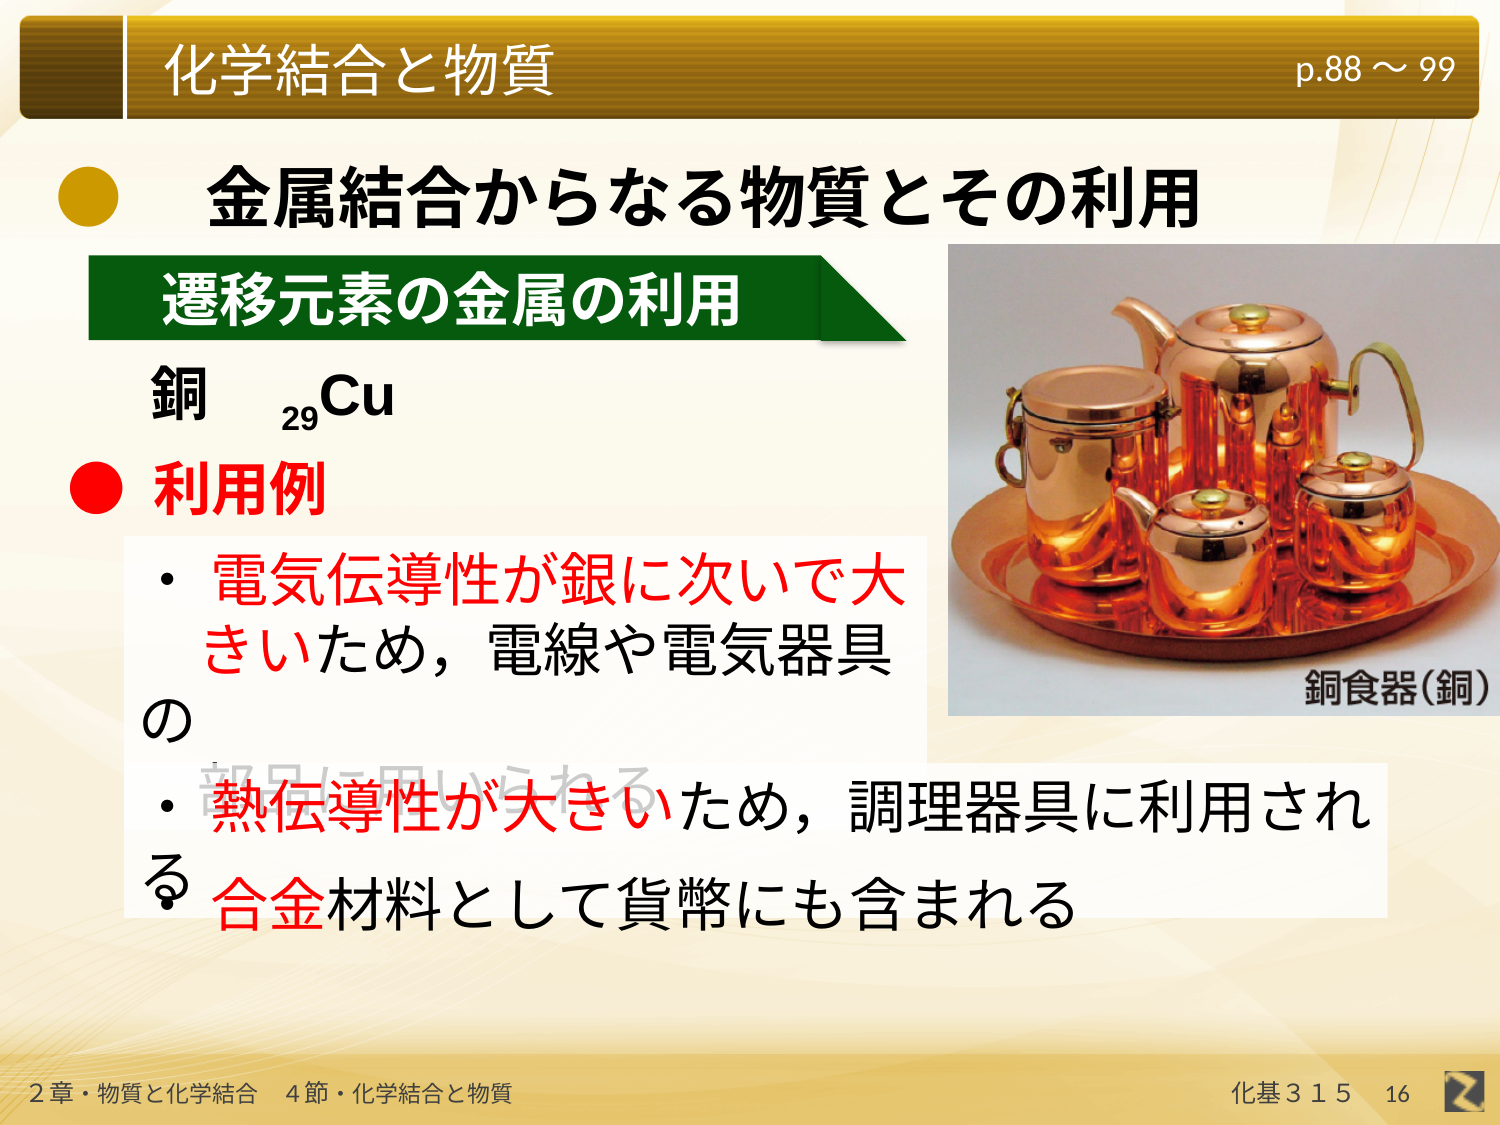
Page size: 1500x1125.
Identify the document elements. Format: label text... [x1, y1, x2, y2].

text_box ● 金属結合からなる物質とその利用 [41, 148, 1294, 244]
text_box ・ 合金材料として貨幣にも含まれる [123, 860, 1388, 946]
text_box ・ 熱伝導性が大きいため，調理器具に利用される [123, 763, 1388, 860]
text_box ● 利用例 [53, 444, 349, 529]
picture [0, 0, 1500, 1125]
slide_number 16 [1358, 1070, 1437, 1118]
text_box ・ 電気伝導性が銀に次いで大 きいため，電線や電気器具の 部品に用いられる [124, 535, 928, 763]
text_box 銅 29Cu [135, 350, 691, 445]
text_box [88, 255, 907, 342]
